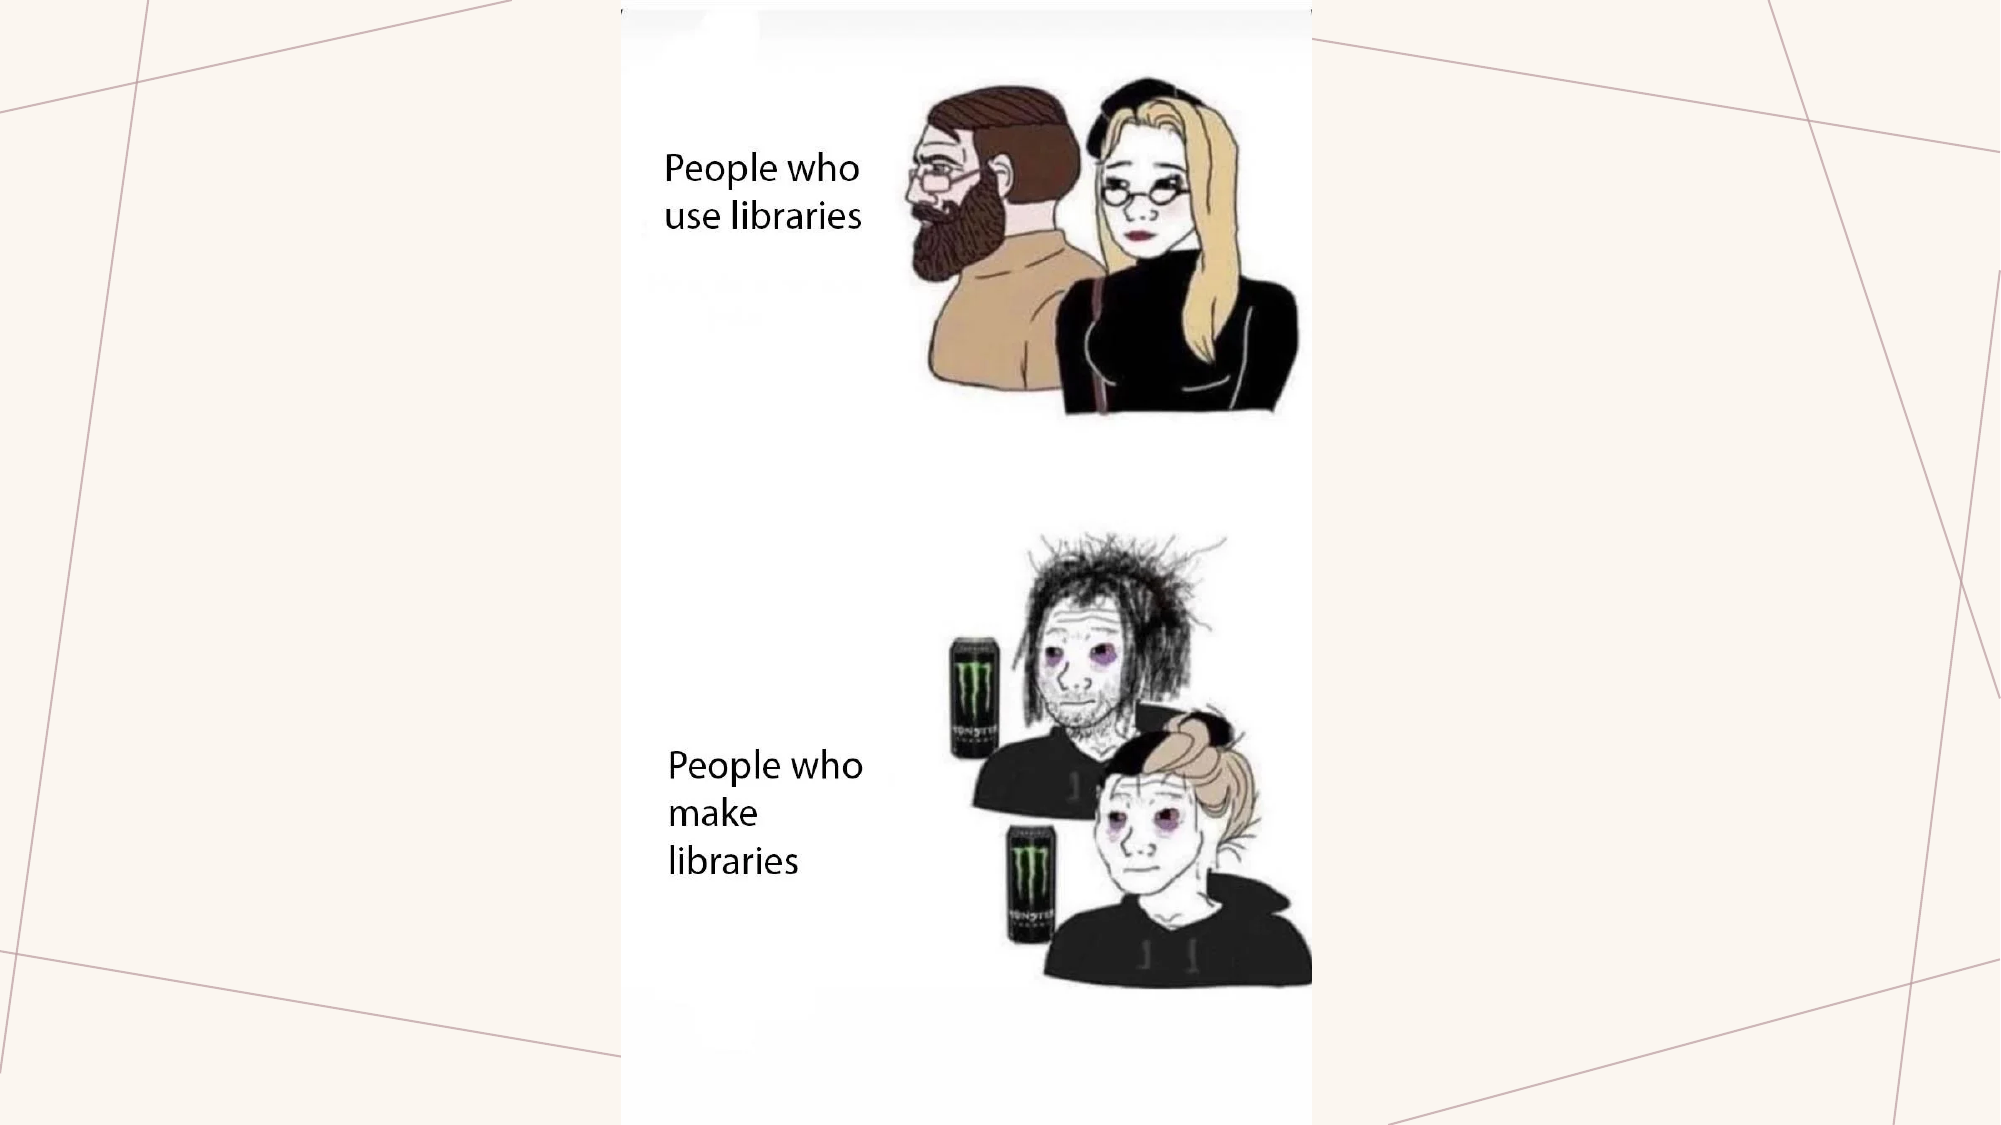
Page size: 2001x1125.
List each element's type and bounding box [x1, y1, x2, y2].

picture [621, 0, 1312, 1125]
